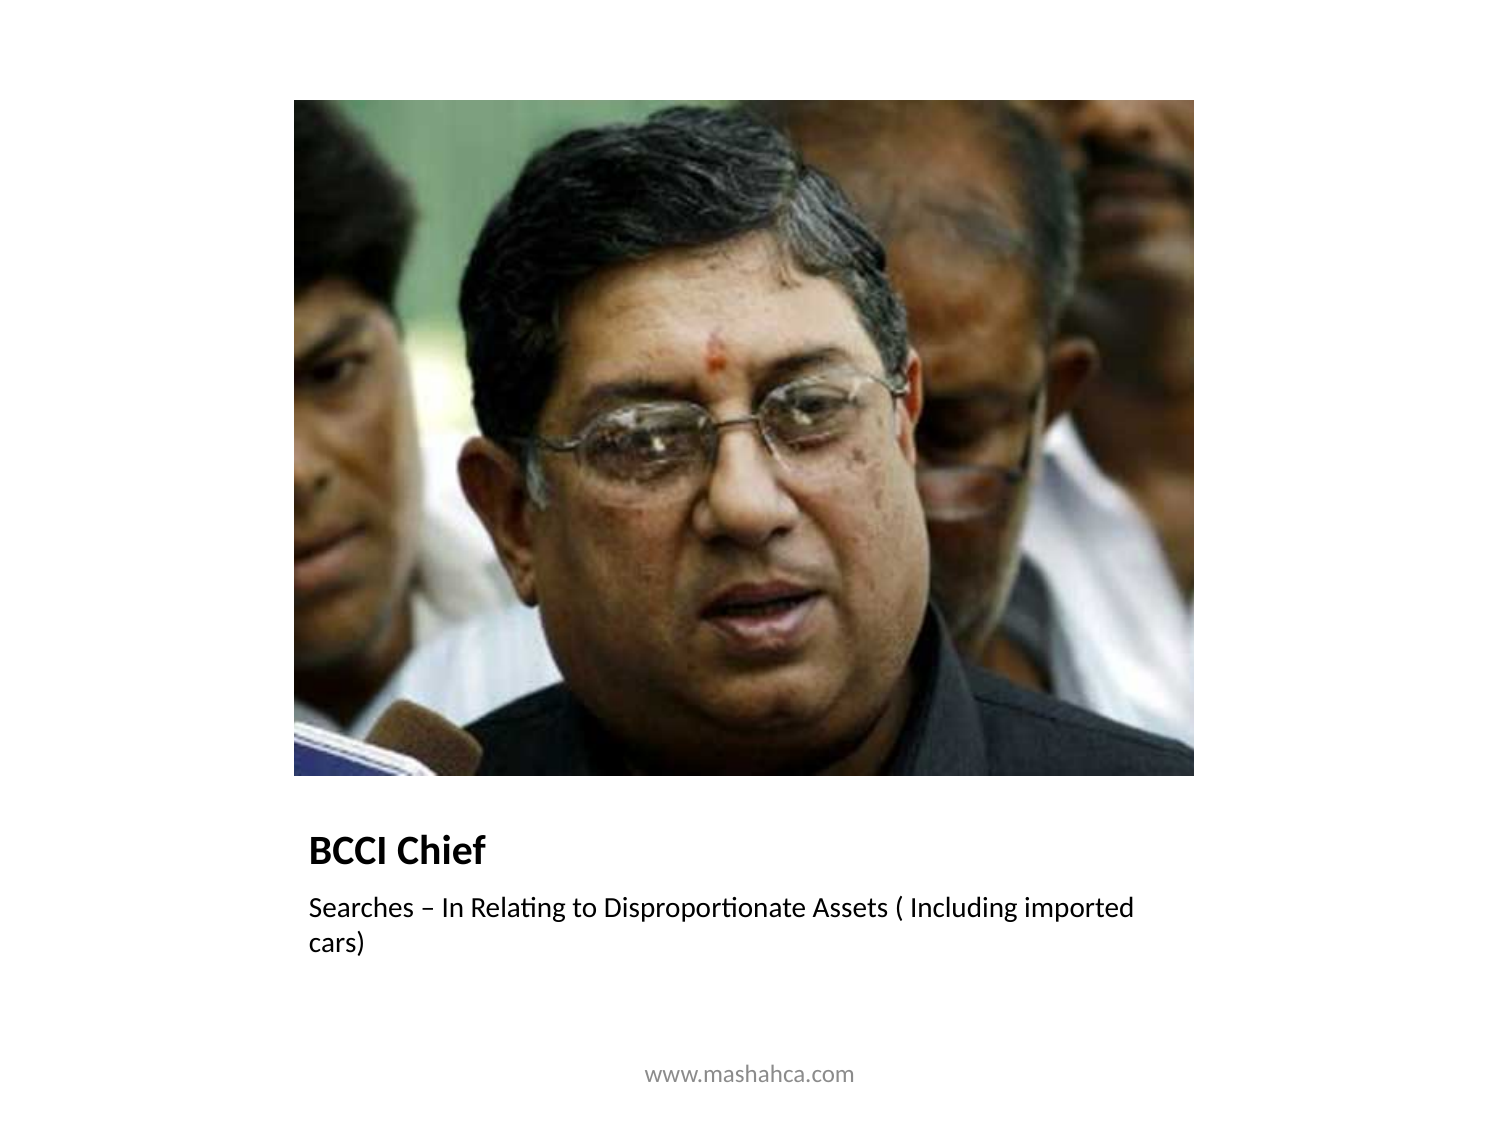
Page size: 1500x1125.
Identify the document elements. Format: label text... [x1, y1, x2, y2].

picture [293, 100, 1195, 776]
footer www.mashahca.com [512, 1042, 988, 1103]
title BCCI Chief [294, 787, 1194, 880]
list Searches – In Relating to Disproportionate Assets ( Including imported cars) [294, 880, 1194, 1013]
